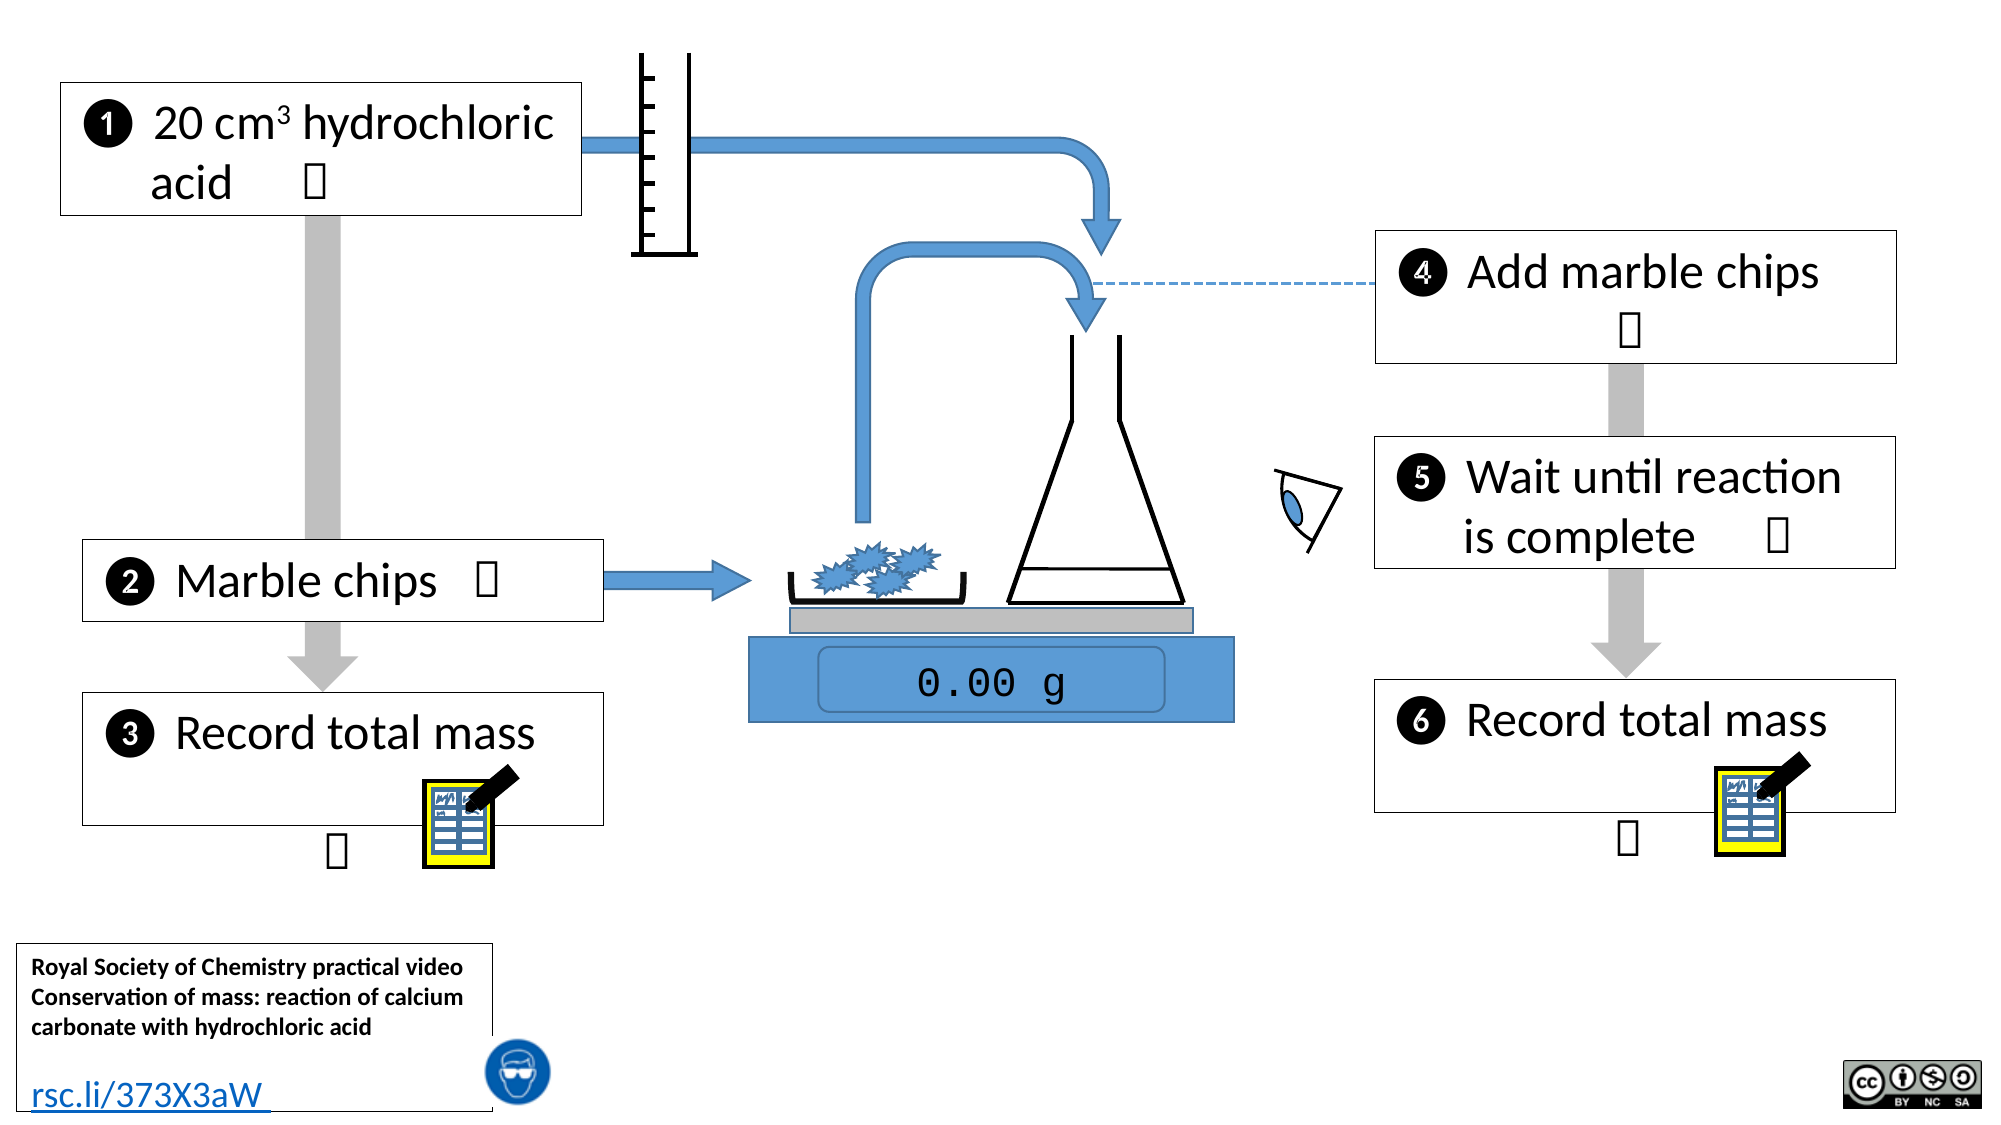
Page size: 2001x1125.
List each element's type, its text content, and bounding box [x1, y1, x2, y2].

text_box [284, 622, 361, 692]
text_box ❶ 20 cm3 hydrochloric acid  [60, 82, 582, 216]
picture [1843, 1060, 1982, 1109]
text_box ❺ Wait until reaction is complete  [1374, 436, 1896, 569]
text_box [790, 542, 964, 602]
text_box ❹ Add marble chips  [1375, 230, 1897, 364]
text_box Royal Society of Chemistry practical video Conservation of mass: reaction of calcium carbonate with hydrochloric acid rsc.li/373X3aW [16, 943, 493, 1112]
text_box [1281, 429, 1400, 548]
text_box ❷ Marble chips  [82, 539, 604, 622]
text_box [698, 136, 1122, 257]
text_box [82, 692, 604, 868]
text_box [1587, 569, 1665, 679]
text_box [604, 559, 753, 602]
picture [480, 1036, 559, 1107]
text_box [582, 136, 631, 154]
text_box [1607, 364, 1646, 436]
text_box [631, 52, 698, 255]
text_box [854, 241, 1108, 524]
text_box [749, 608, 1234, 723]
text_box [1374, 679, 1896, 855]
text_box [1007, 334, 1184, 603]
text_box [303, 216, 342, 539]
